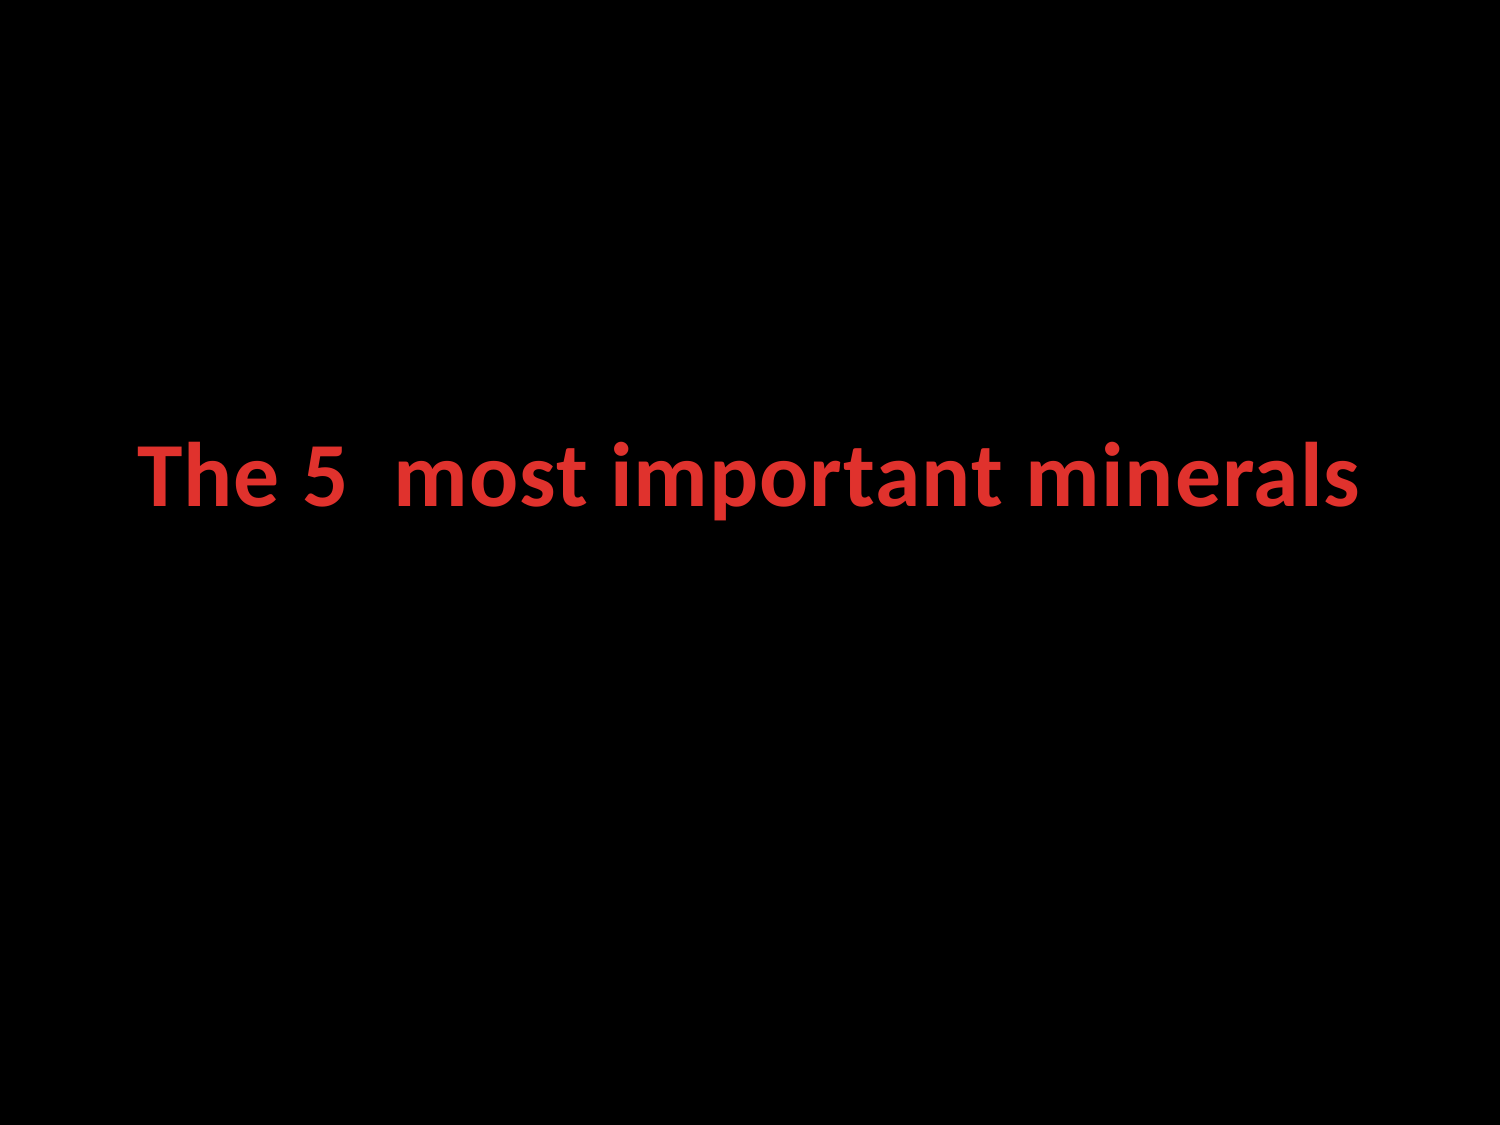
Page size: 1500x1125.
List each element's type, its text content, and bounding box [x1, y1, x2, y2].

title The 5 most important minerals [112, 349, 1388, 591]
